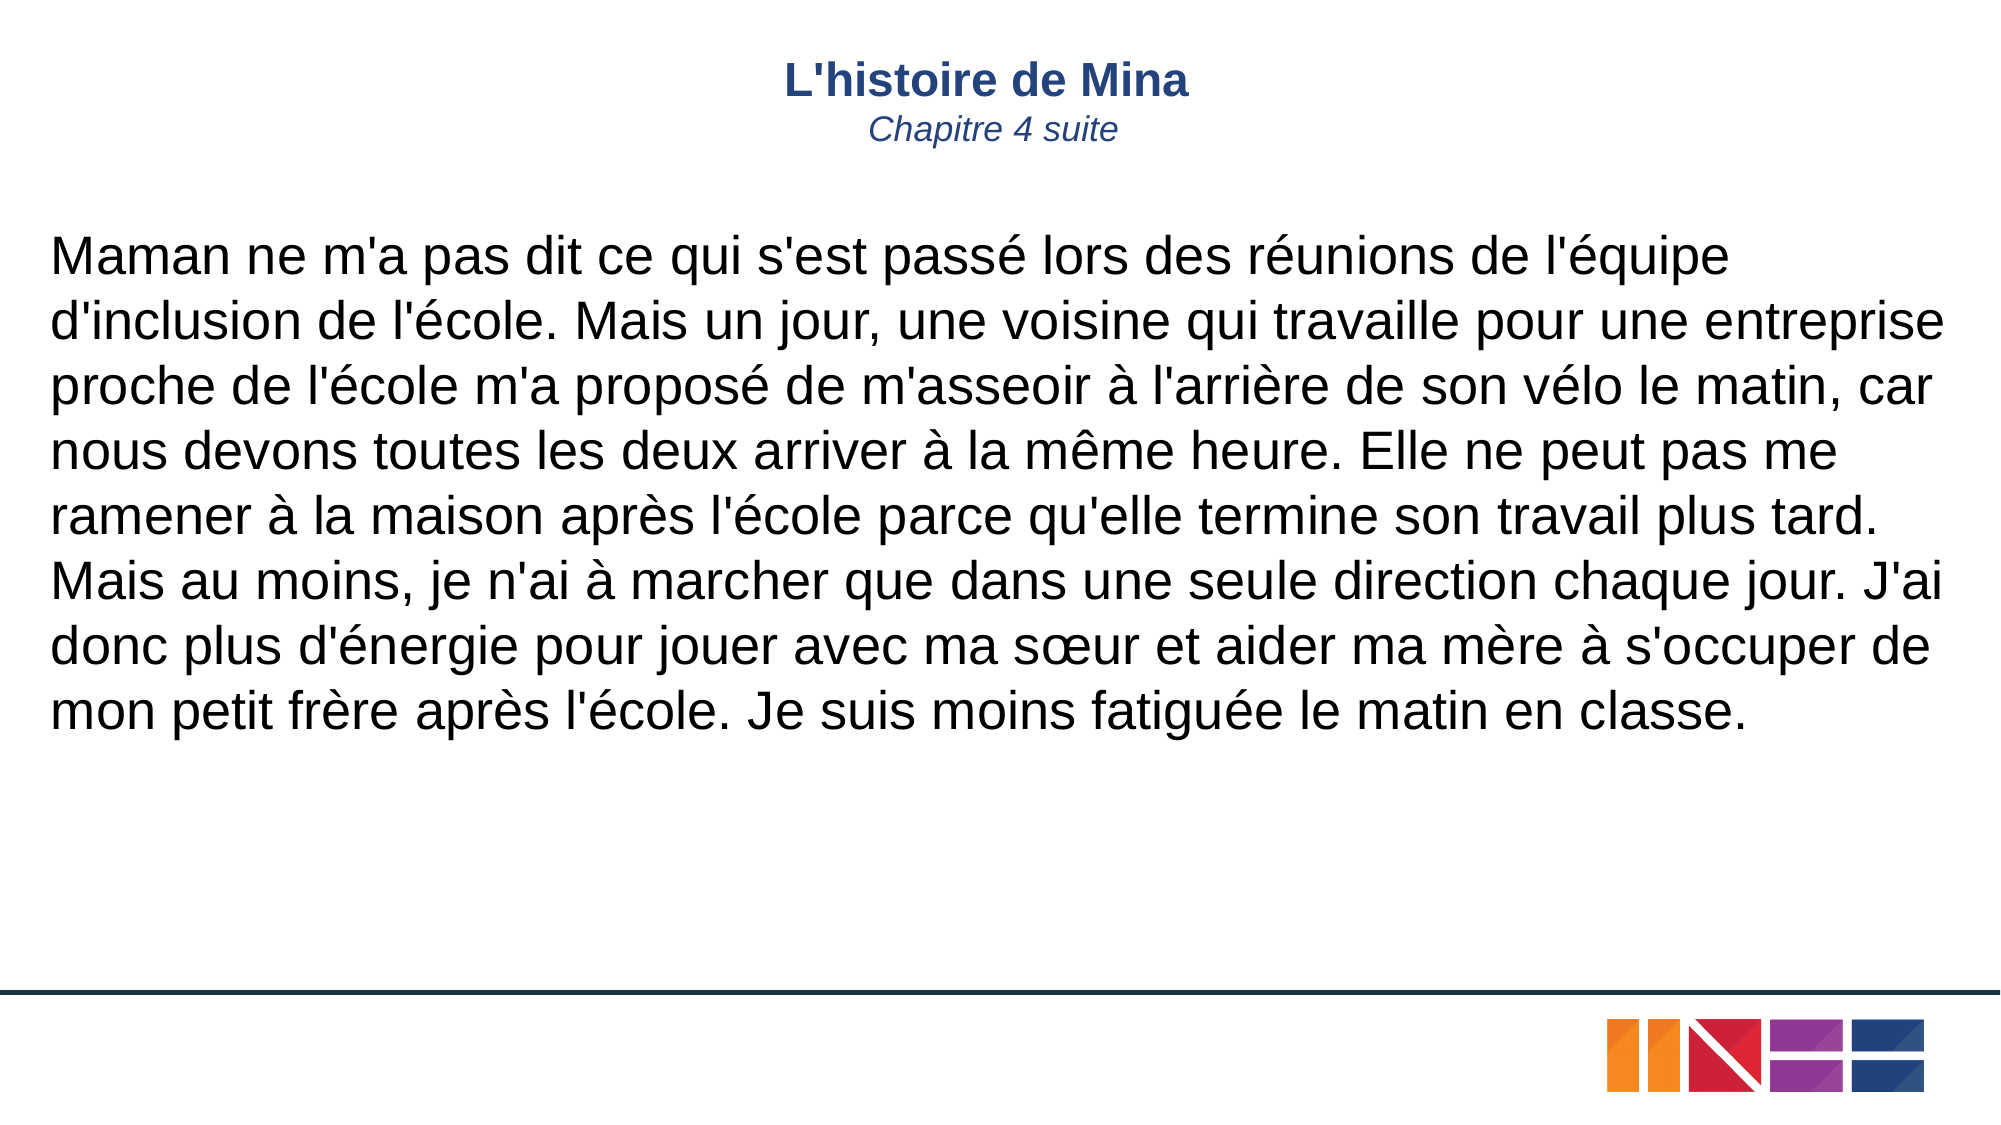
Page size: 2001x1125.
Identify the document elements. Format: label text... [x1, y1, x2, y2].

title L'histoire de Mina Chapitre 4 suite [31, 40, 1957, 157]
picture [1607, 1019, 1924, 1092]
list Maman ne m'a pas dit ce qui s'est passé lors des réunions de l'équipe d'inclusion de l'école. Mais un jour, une voisine qui travaille pour une entreprise proche de l'école m'a proposé de m'asseoir à l'arrière de son vélo le matin, car nous devons toutes les deux arriver à la même heure. Elle ne peut pas me ramener à la maison après l'école parce qu'elle termine son travail plus tard. Mais au moins, je n'ai à marcher que dans une seule direction chaque jour. J'ai donc plus d'énergie pour jouer avec ma sœur et aider ma mère à s'occuper de mon petit frère après l'école. Je suis moins fatiguée le matin en classe. [31, 200, 1971, 974]
